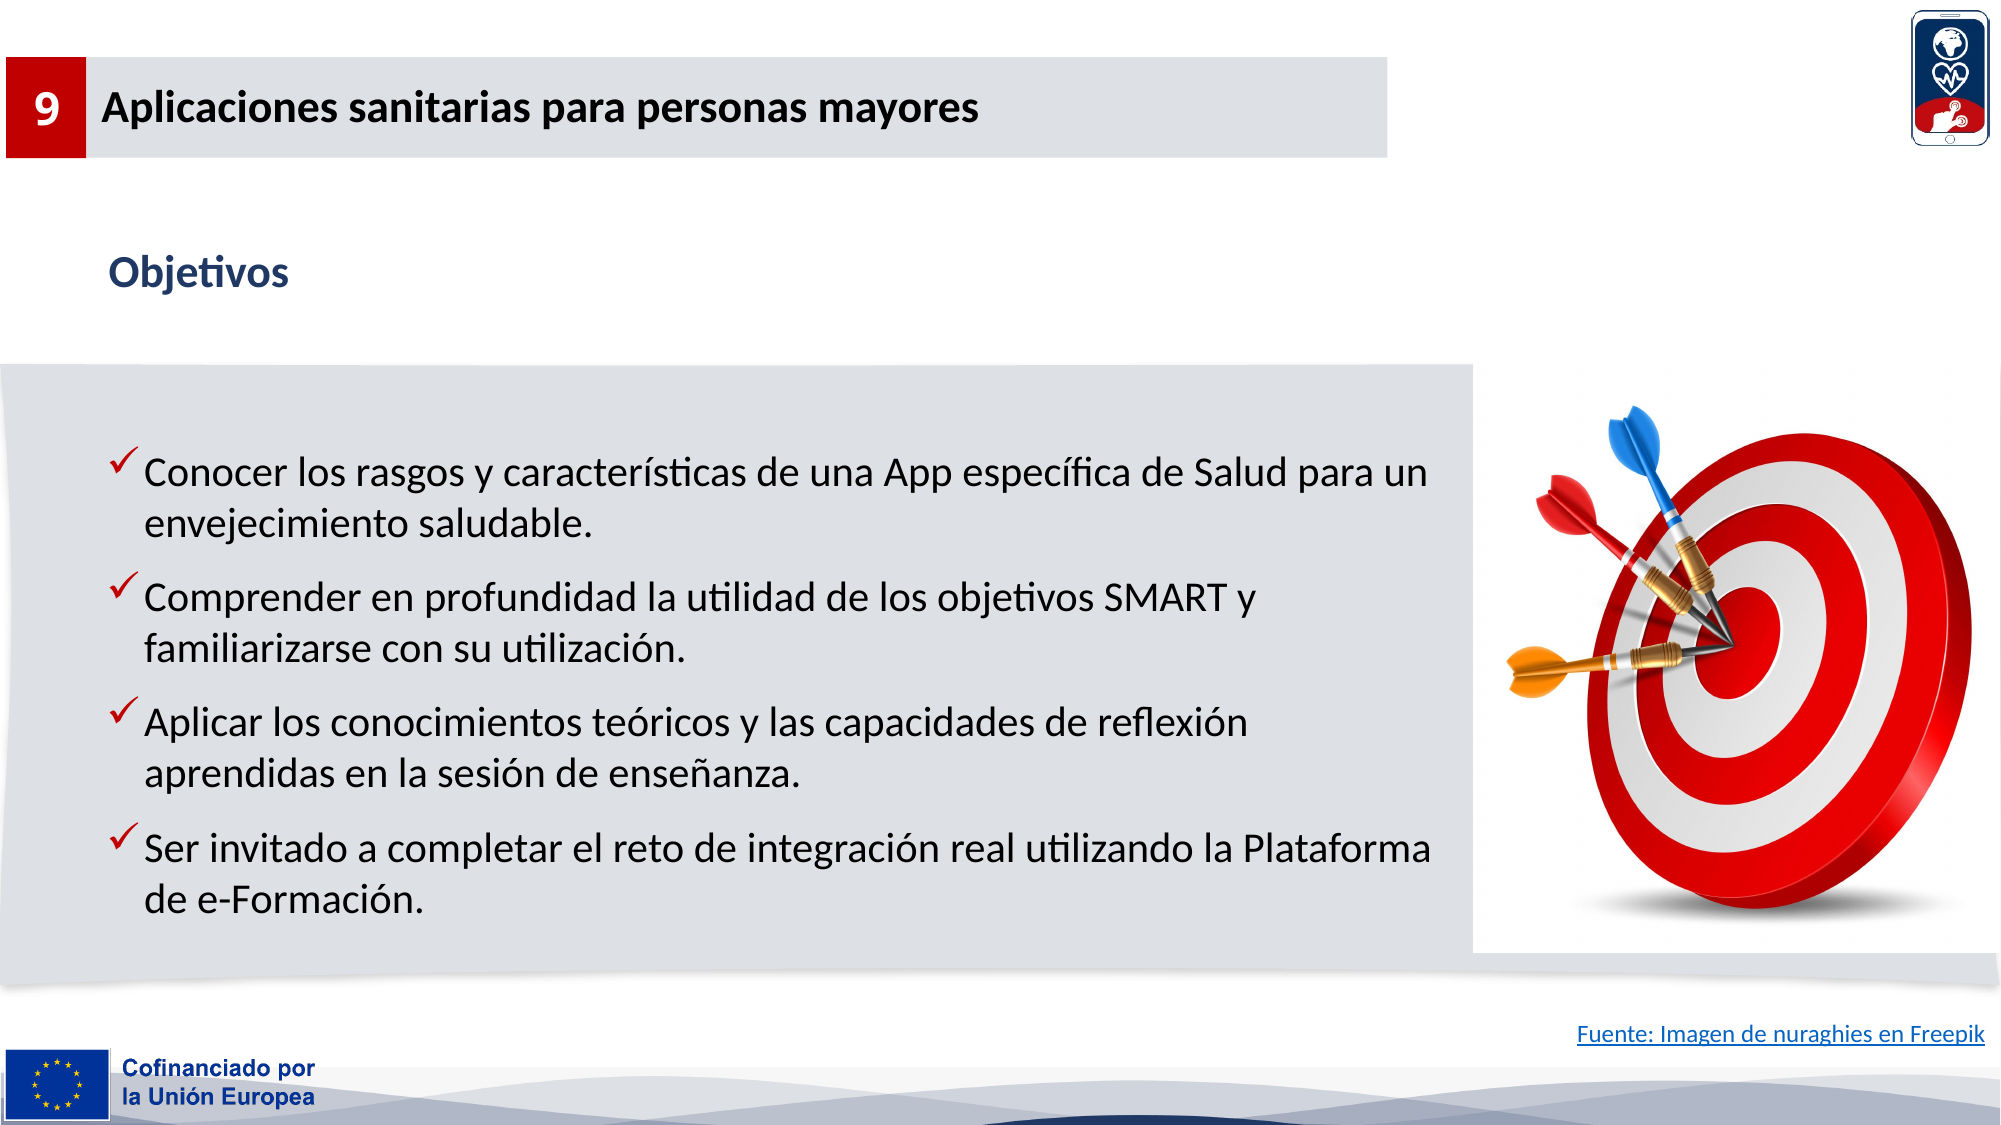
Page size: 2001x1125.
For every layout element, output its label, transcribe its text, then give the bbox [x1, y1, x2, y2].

text_box Fuente: Imagen de nuraghies en Freepik [1363, 1009, 2000, 1055]
text_box [5, 56, 87, 159]
picture [0, 1044, 2001, 1125]
text_box 9 [19, 71, 88, 142]
text_box Aplicaciones sanitarias para personas mayores [86, 57, 1388, 158]
list Conocer los rasgos y características de una App específica de Salud para un envejecimiento saludable. Comprender en profundidad la utilidad de los objetivos SMART y familiarizarse con su utilización. Aplicar los conocimientos teóricos y las capacidades de reflexión aprendidas en la sesión de enseñanza. Ser invitado a completar el reto de integración real utilizando la Plataforma de e-Formación. [91, 436, 1449, 986]
picture [1473, 361, 2000, 953]
picture [1911, 10, 1990, 146]
title Objetivos [93, 221, 1819, 324]
